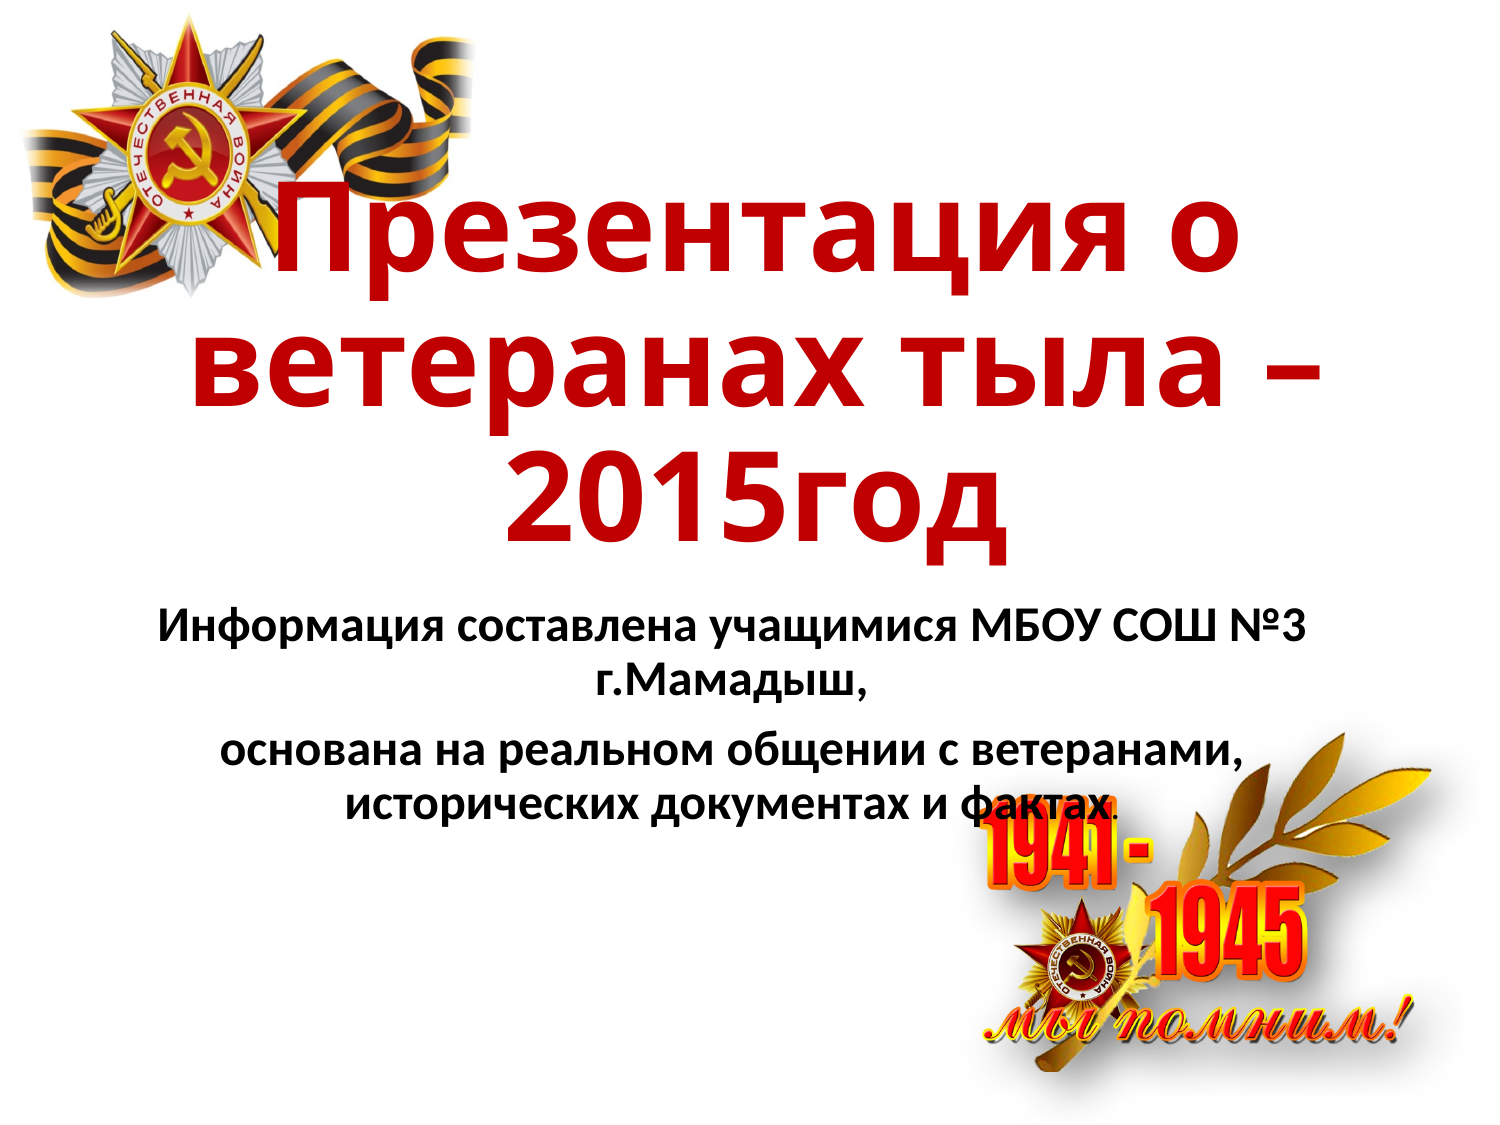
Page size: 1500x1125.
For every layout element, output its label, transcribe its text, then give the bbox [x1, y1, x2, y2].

picture [17, 2, 479, 310]
title Презентация о ветеранах тыла – 2015год [76, 184, 1436, 576]
subtitle Информация составлена учащимися МБОУ СОШ №3 г.Мамадыш, основана на реальном общении с ветеранами, исторических документах и фактах. [76, 590, 1388, 863]
picture [938, 715, 1460, 1072]
